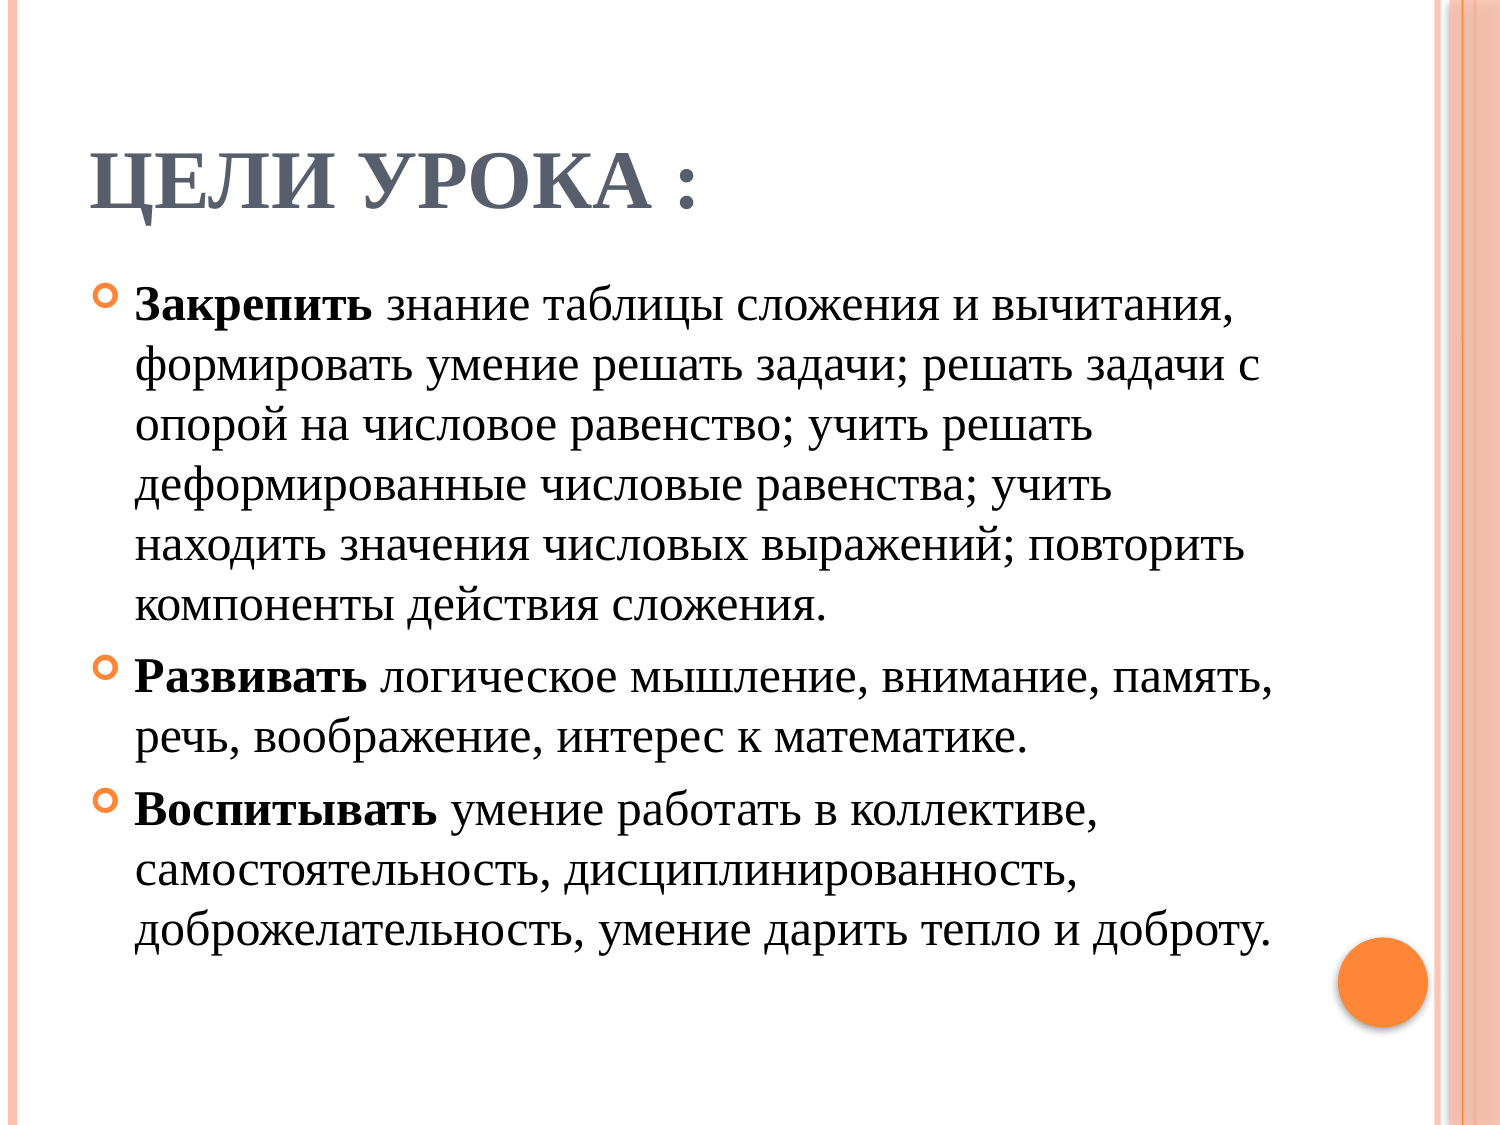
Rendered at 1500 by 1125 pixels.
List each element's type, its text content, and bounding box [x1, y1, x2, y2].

title Цели урока : [75, 45, 1300, 233]
list Закрепить знание таблицы сложения и вычитания, формировать умение решать задачи; решать задачи с опорой на числовое равенство; учить решать деформированные числовые равенства; учить находить значения числовых выражений; повторить компоненты действия сложения. Развивать логическое мышление, внимание, память, речь, воображение, интерес к математике. Воспитывать умение работать в коллективе, самостоятельность, дисциплинированность, доброжелательность, умение дарить тепло и доброту. [75, 262, 1300, 1062]
